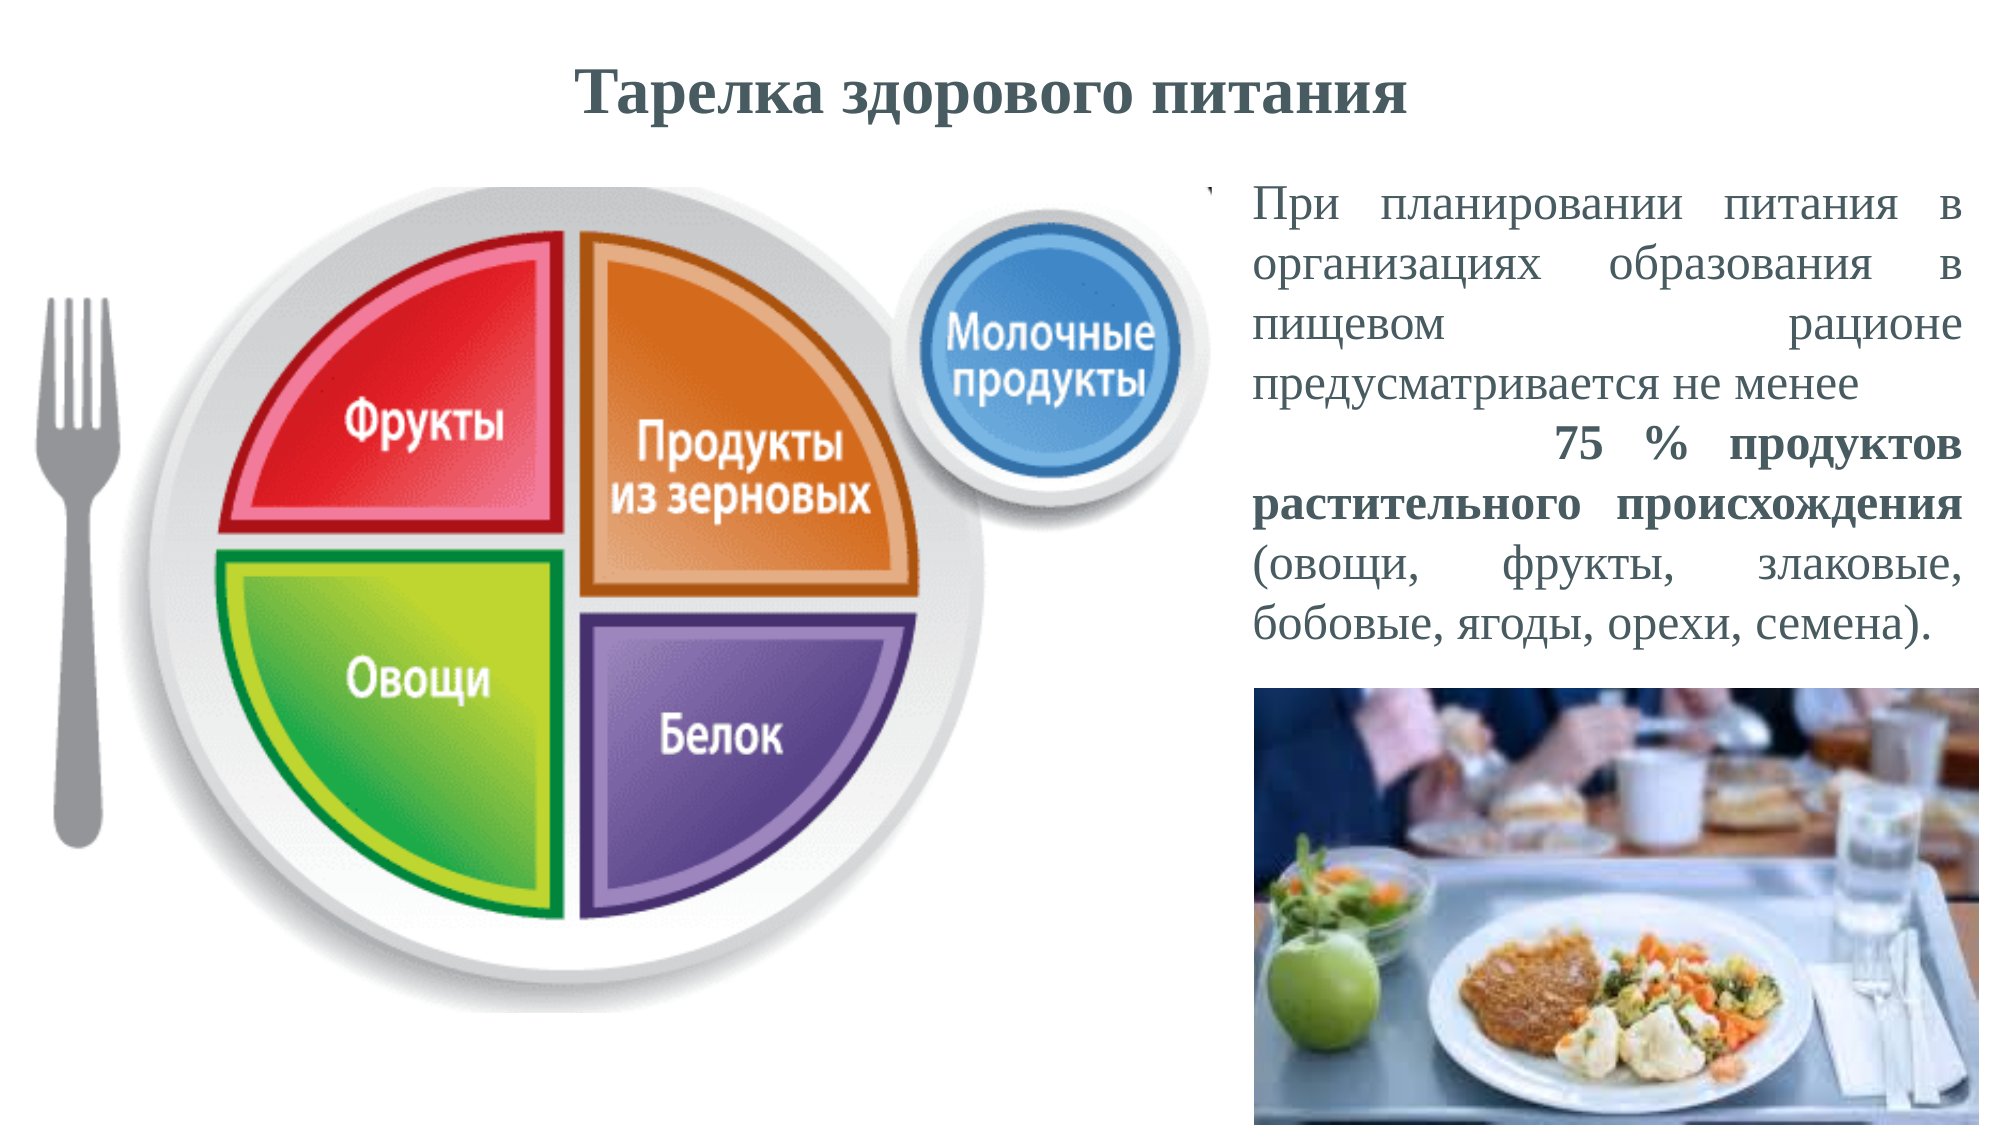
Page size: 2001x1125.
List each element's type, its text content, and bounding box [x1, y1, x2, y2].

picture [0, 187, 1212, 1013]
text_box При планировании питания в организациях образования в пищевом рационе предусматривается не менее 75 % продуктов растительного происхождения (овощи, фрукты, злаковые, бобовые, ягоды, орехи, семена). [1237, 162, 1978, 730]
text_box Тарелка здорового питания [559, 39, 1441, 135]
picture [1254, 688, 1979, 1125]
